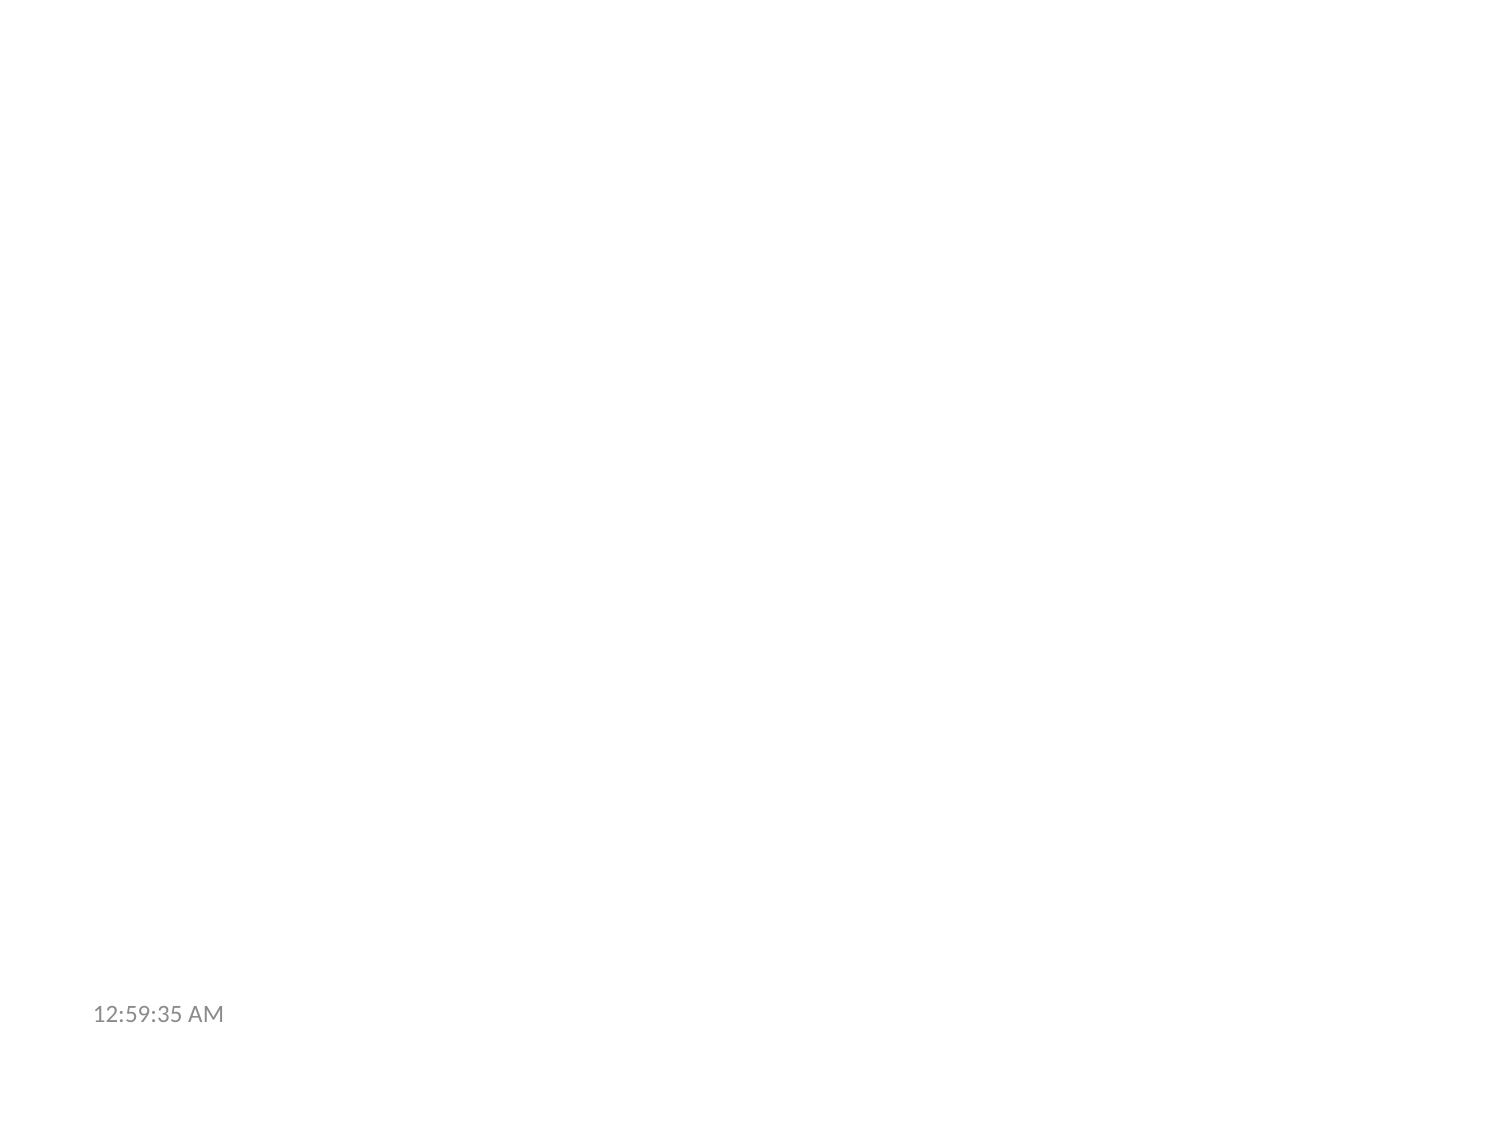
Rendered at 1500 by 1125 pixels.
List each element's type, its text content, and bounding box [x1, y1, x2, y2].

text_box 3:35:09 PM [77, 982, 428, 1043]
